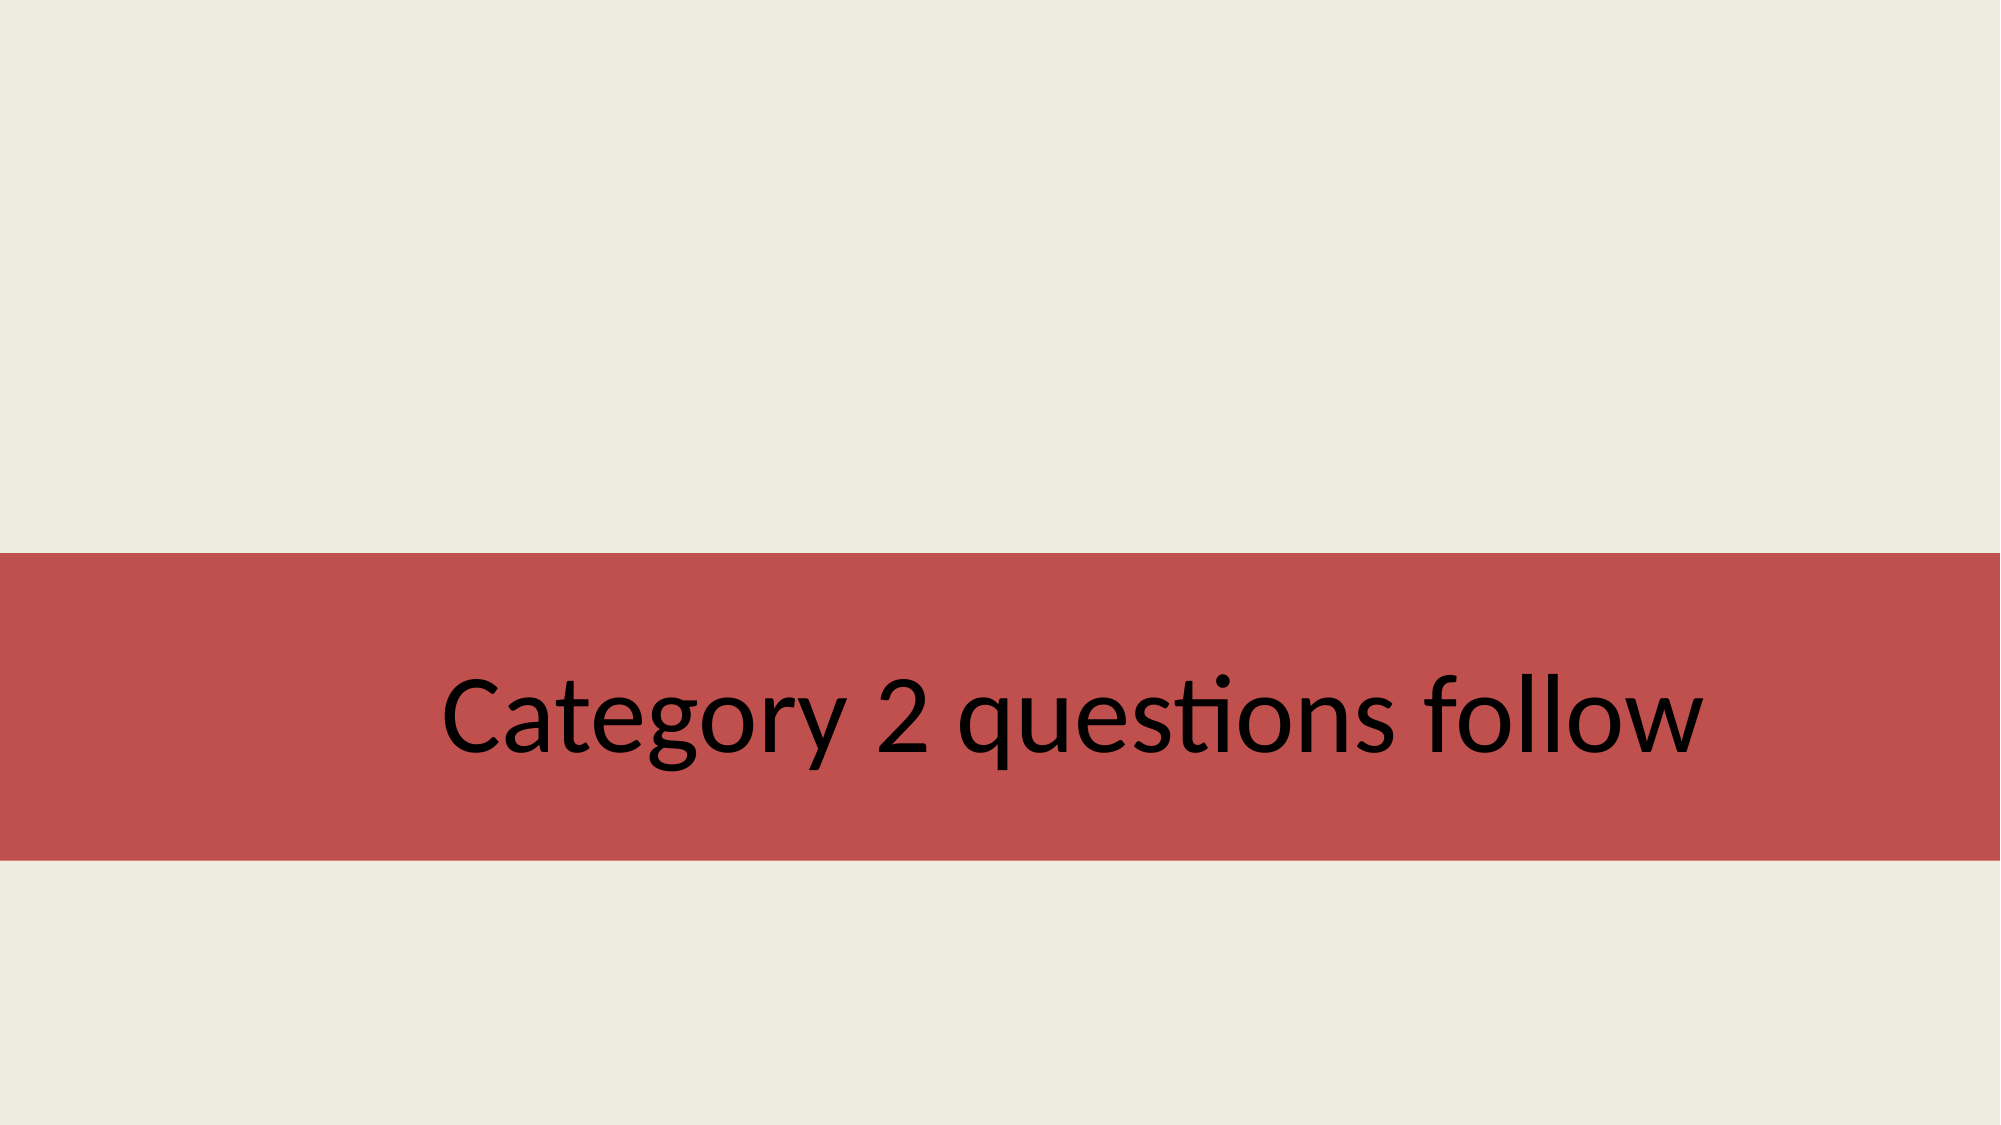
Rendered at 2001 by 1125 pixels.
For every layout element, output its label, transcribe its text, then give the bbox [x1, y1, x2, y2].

title Category 2 questions follow [185, 577, 1963, 838]
